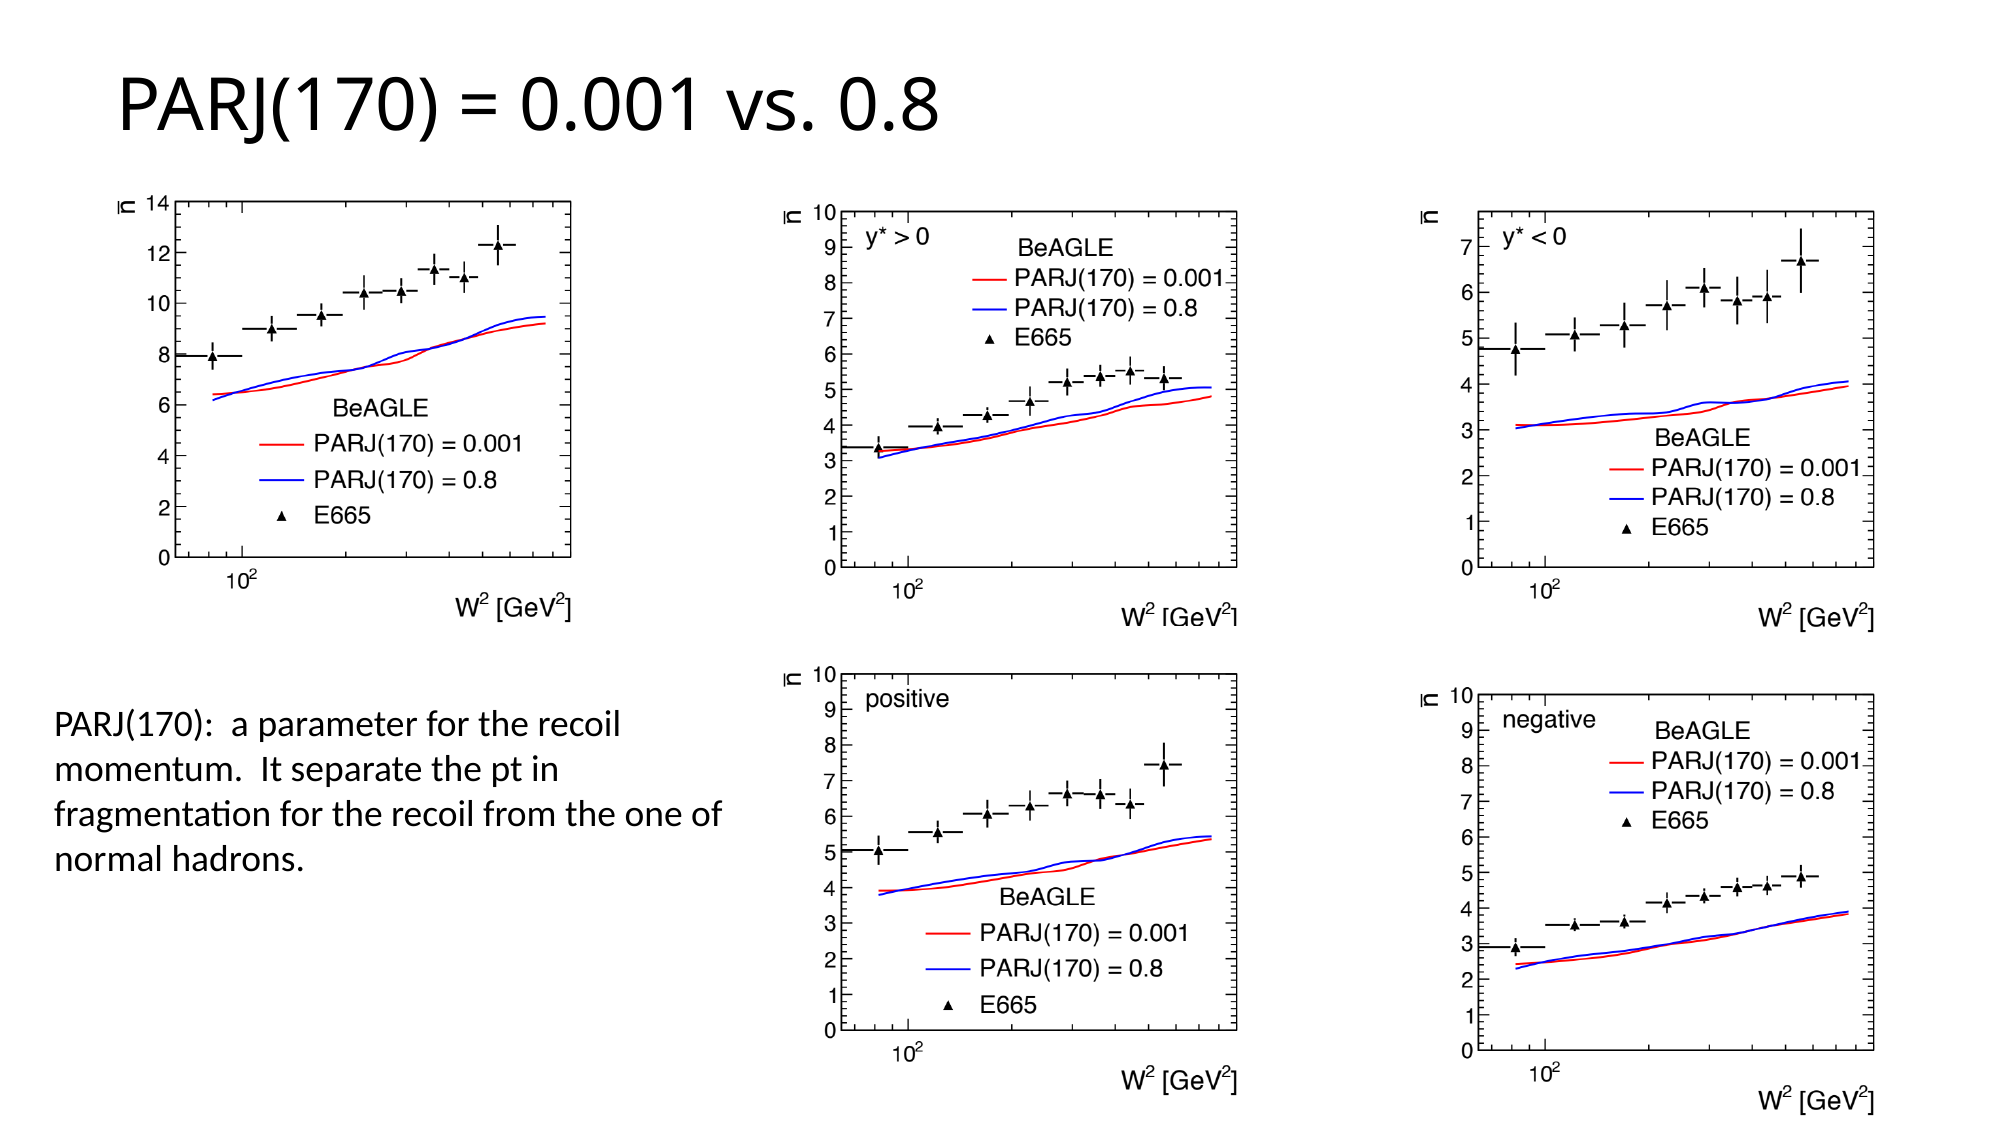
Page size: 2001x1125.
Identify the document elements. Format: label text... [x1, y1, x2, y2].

title PARJ(170) = 0.001 vs. 0.8 [101, 59, 1827, 155]
picture [101, 154, 594, 627]
picture [1404, 164, 1897, 637]
text_box PARJ(170): a parameter for the recoil momentum. It separate the pt in fragmentation for the recoil from the one of normal hadrons. [39, 691, 740, 887]
picture [767, 164, 1259, 1099]
picture [1404, 646, 1897, 1120]
